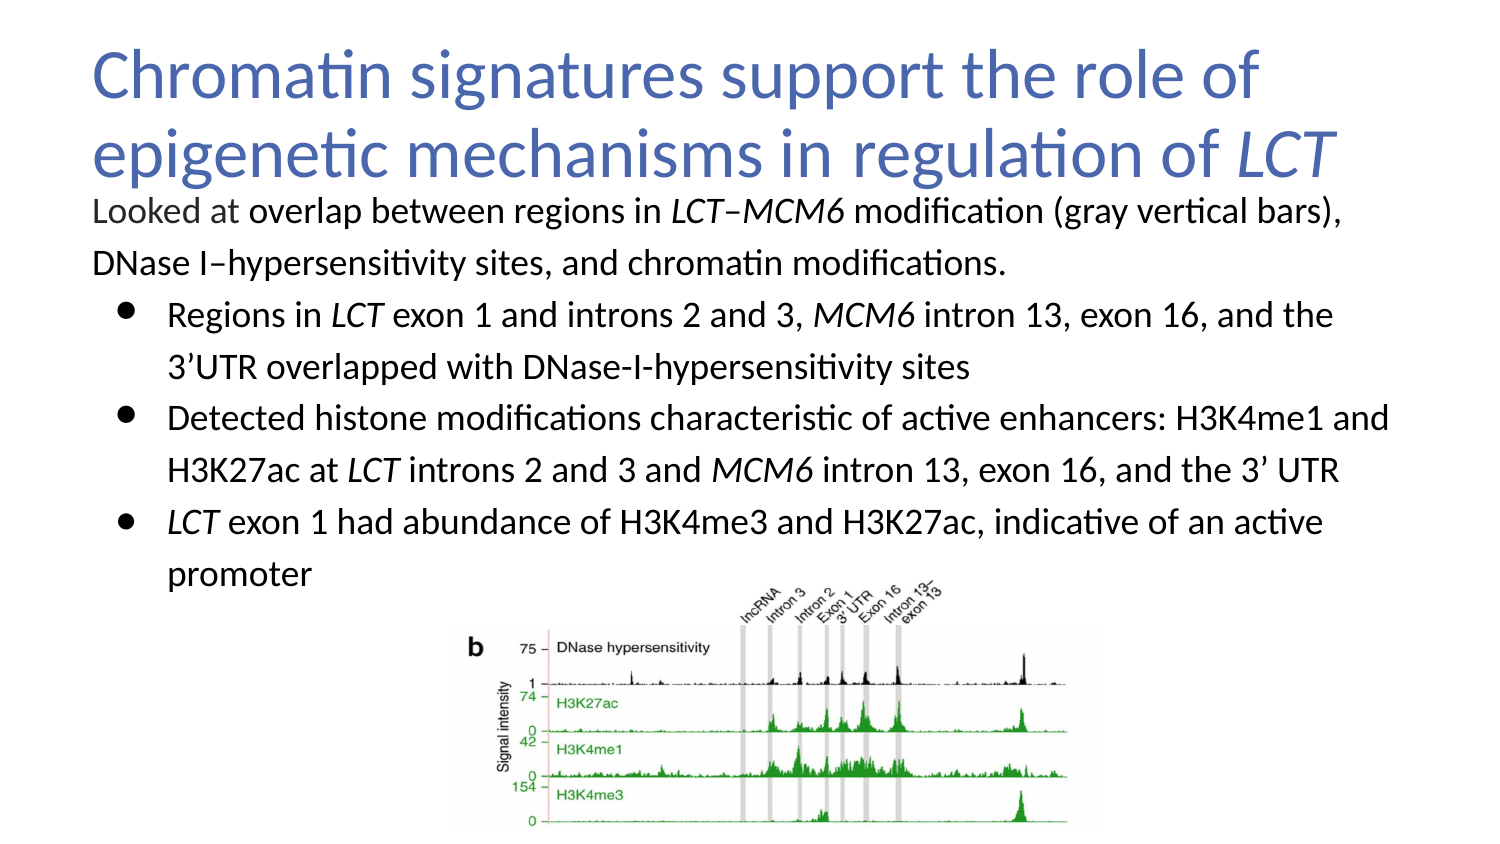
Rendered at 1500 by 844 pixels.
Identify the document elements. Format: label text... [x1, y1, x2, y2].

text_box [448, 572, 1102, 832]
list Looked at overlap between regions in LCT–MCM6 modification (gray vertical bars), DNase I–hypersensitivity sites, and chromatin modifications. Regions in LCT exon 1 and introns 2 and 3, MCM6 intron 13, exon 16, and the 3’UTR overlapped with DNase-I-hypersensitivity sites Detected histone modifications characteristic of active enhancers: H3K4me1 and H3K27ac at LCT introns 2 and 3 and MCM6 intron 13, exon 16, and the 3’ UTR LCT exon 1 had abundance of H3K4me3 and H3K27ac, indicative of an active promoter [80, 174, 1407, 638]
title Chromatin signatures support the role of epigenetic mechanisms in regulation of LCT [80, 61, 1407, 174]
